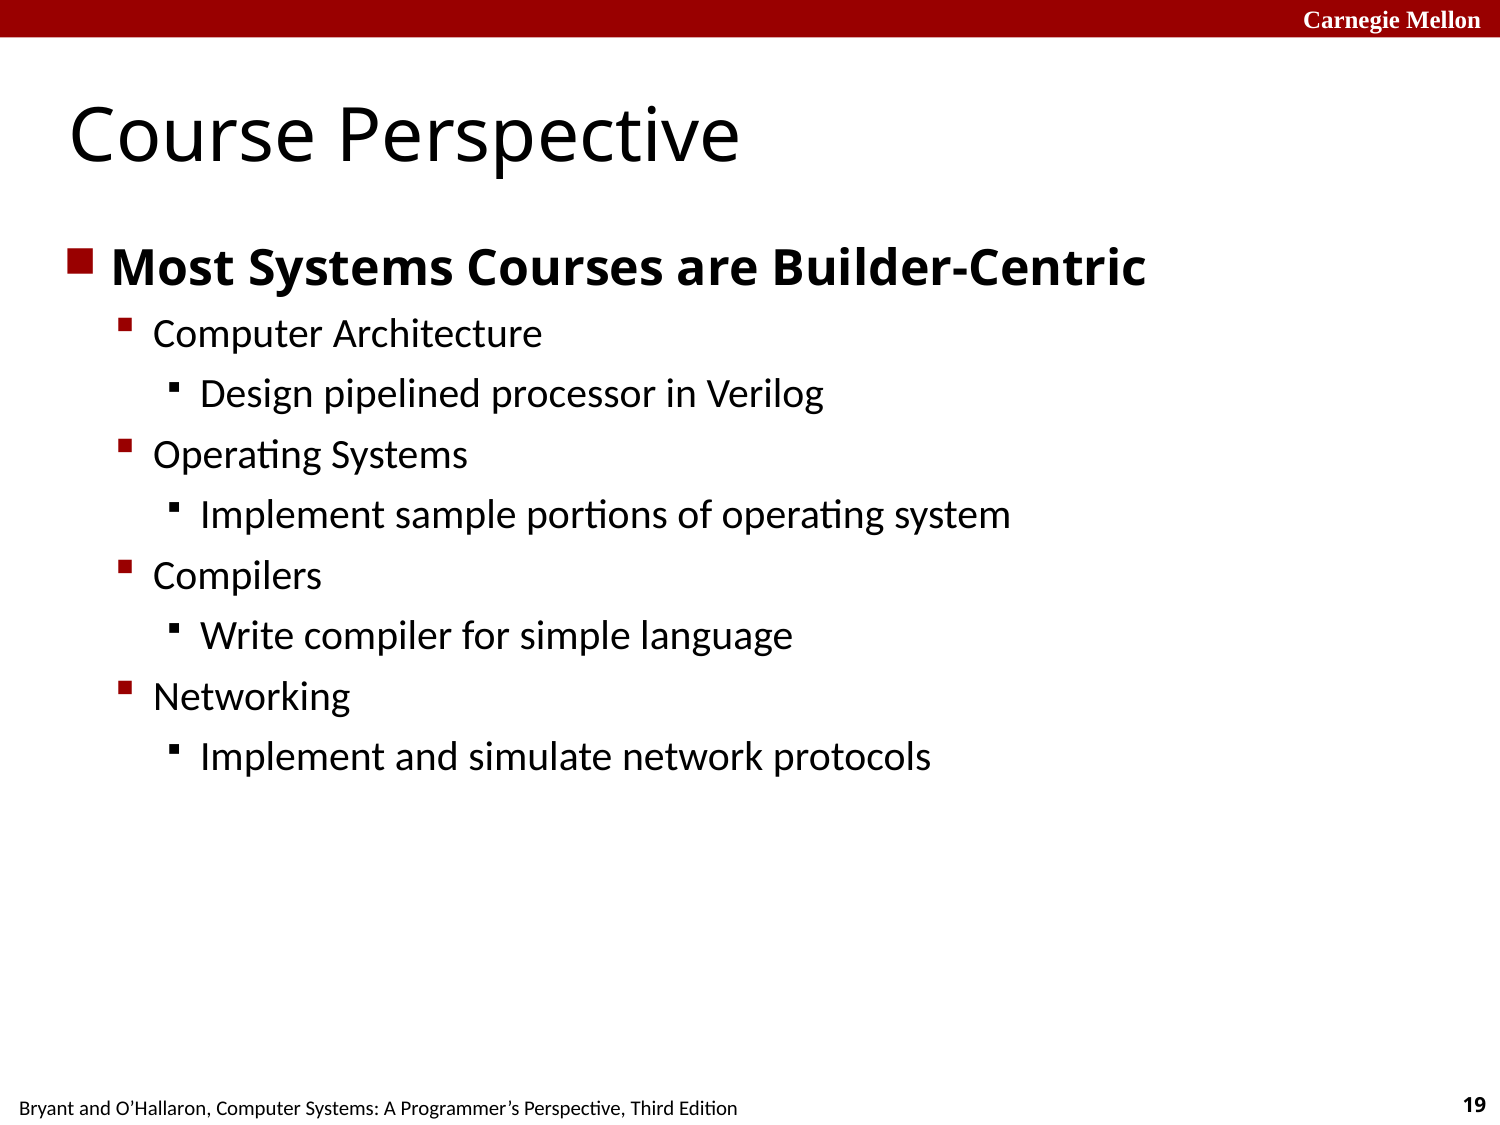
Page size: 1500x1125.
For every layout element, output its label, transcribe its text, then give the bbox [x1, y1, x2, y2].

list Most Systems Courses are Builder-Centric Computer Architecture Design pipelined processor in Verilog Operating Systems Implement sample portions of operating system Compilers Write compiler for simple language Networking Implement and simulate network protocols [62, 228, 1438, 1122]
title Course Perspective [62, 41, 1438, 222]
